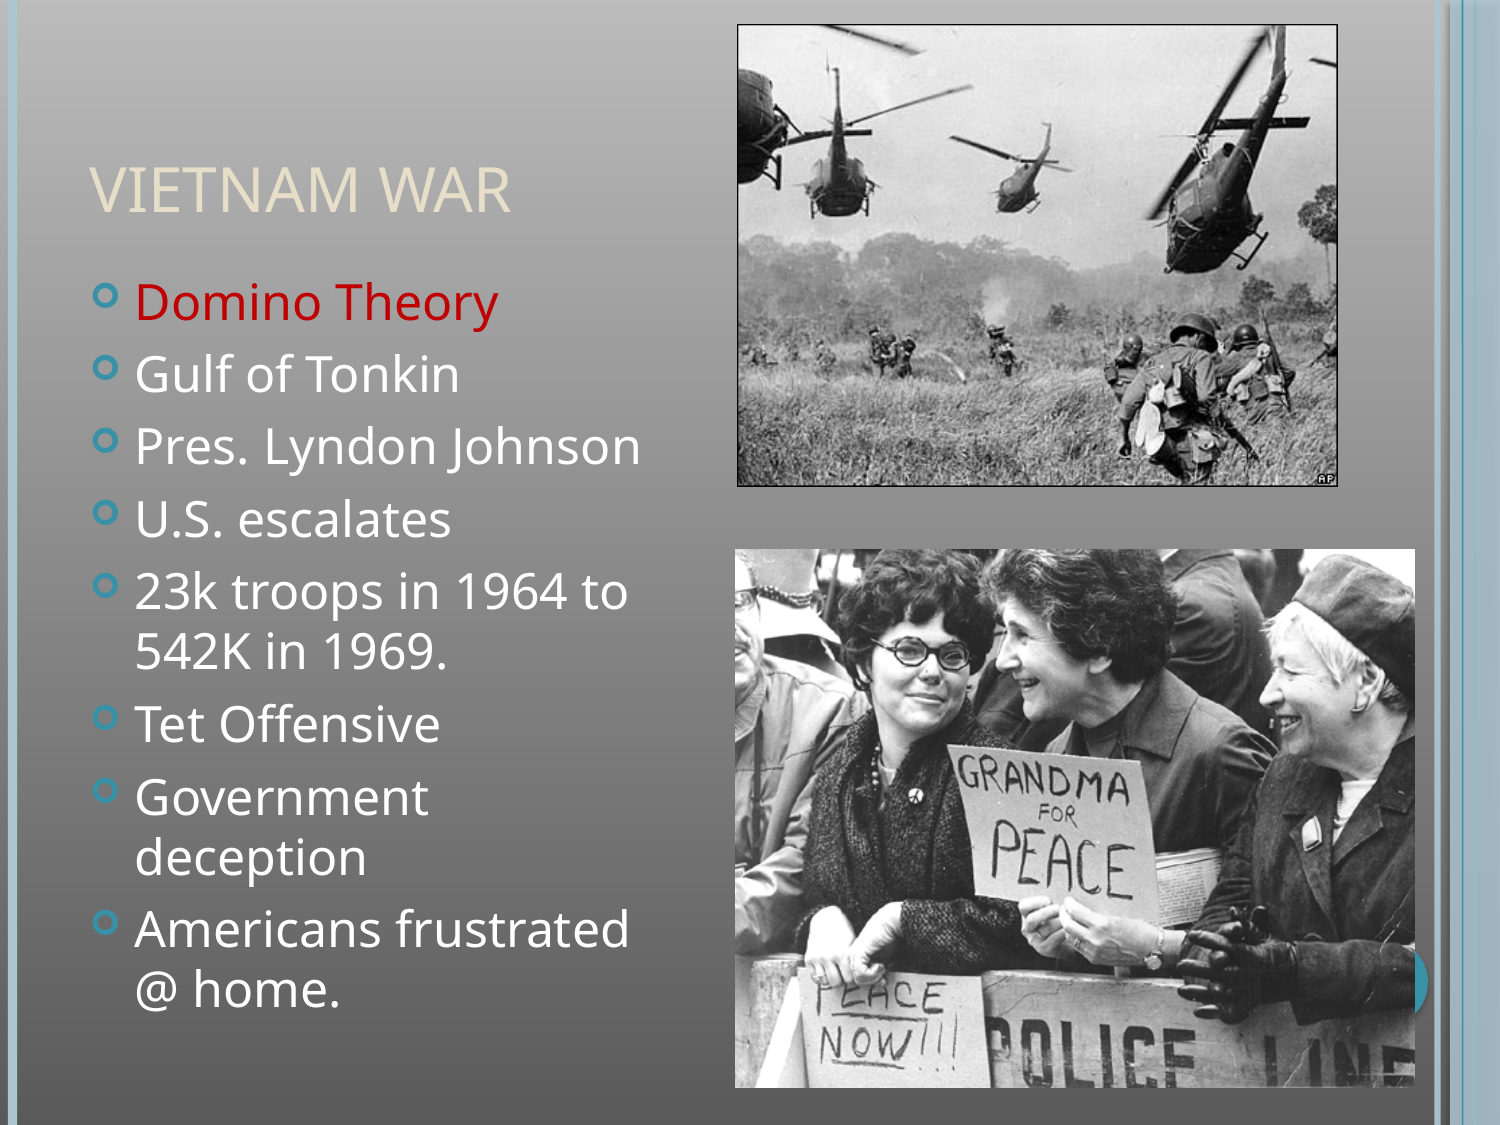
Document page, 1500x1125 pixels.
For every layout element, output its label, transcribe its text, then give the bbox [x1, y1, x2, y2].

title Vietnam War [75, 45, 731, 233]
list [737, 24, 1338, 487]
list Domino Theory Gulf of Tonkin Pres. Lyndon Johnson U.S. escalates 23k troops in 1964 to 542K in 1969. Tet Offensive Government deception Americans frustrated @ home. [75, 262, 675, 1013]
picture [735, 549, 1415, 1088]
